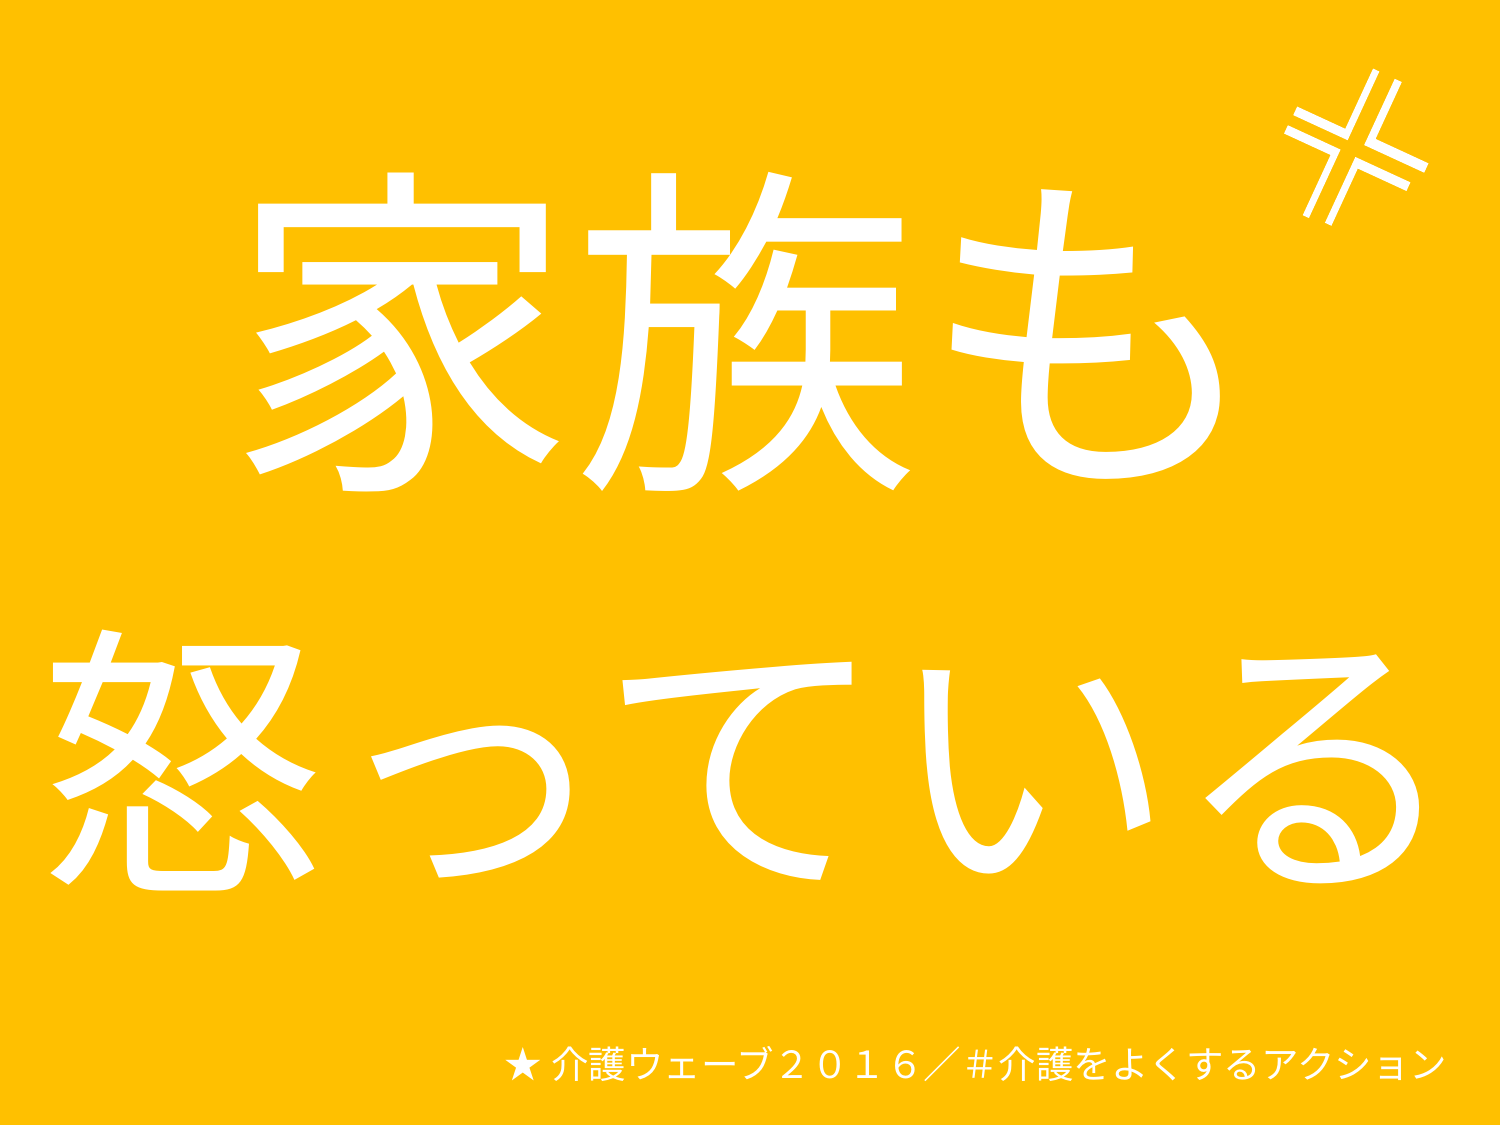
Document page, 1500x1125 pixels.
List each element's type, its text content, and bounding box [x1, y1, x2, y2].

text_box [1322, 155, 1413, 228]
title 家族も [0, 231, 1495, 420]
text_box [1291, 66, 1382, 143]
text_box 怒っている [0, 621, 1500, 892]
text_box [1282, 123, 1343, 220]
text_box ★介護ウェーブ２０１６／＃介護をよくするアクション [490, 1033, 1500, 1094]
text_box [1362, 76, 1431, 175]
